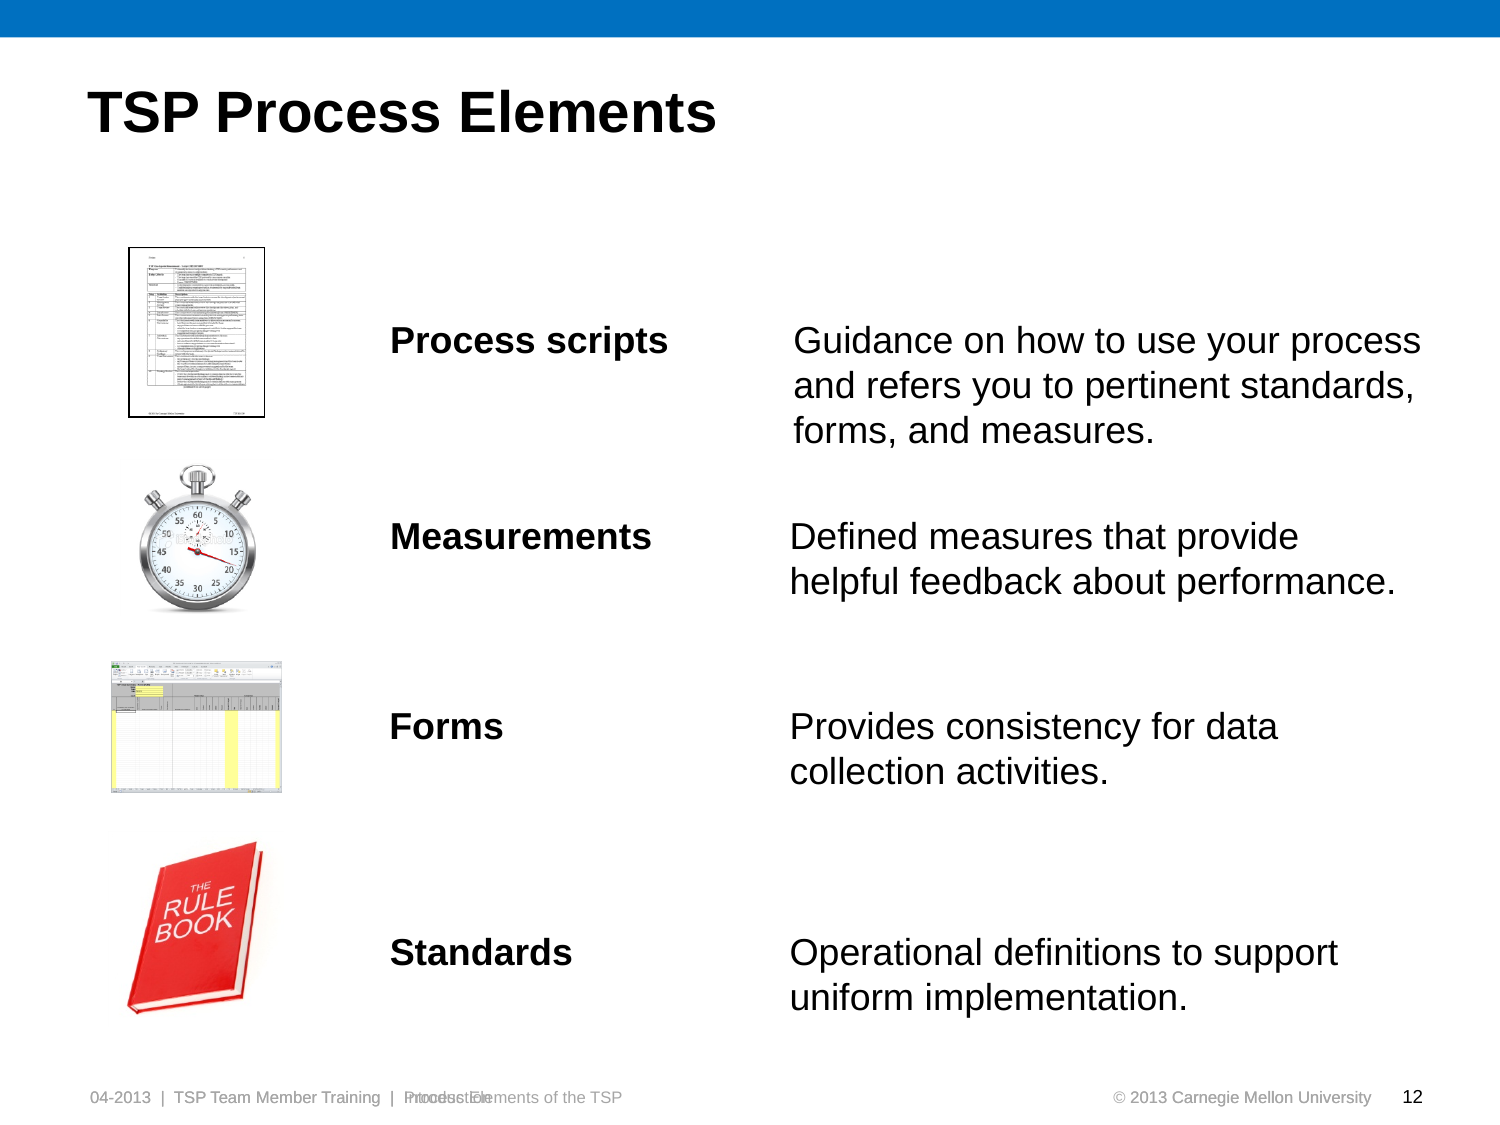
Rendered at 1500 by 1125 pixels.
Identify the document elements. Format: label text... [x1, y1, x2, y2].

text_box Guidance on how to use your process and refers you to pertinent standards, forms, and measures. [778, 308, 1442, 459]
text_box Defined measures that provide helpful feedback about performance. [774, 504, 1447, 610]
picture [108, 830, 284, 1027]
text_box Provides consistency for data collection activities. [774, 694, 1325, 799]
text_box Process scripts [375, 308, 684, 369]
text_box Standards [374, 920, 588, 981]
text_box Operational definitions to support uniform implementation. [774, 920, 1365, 1026]
picture [111, 660, 282, 794]
text_box Measurements [375, 504, 668, 565]
title TSP Process Elements [87, 87, 1439, 226]
text_box Forms [374, 694, 519, 754]
picture [120, 459, 274, 616]
picture [129, 247, 265, 417]
